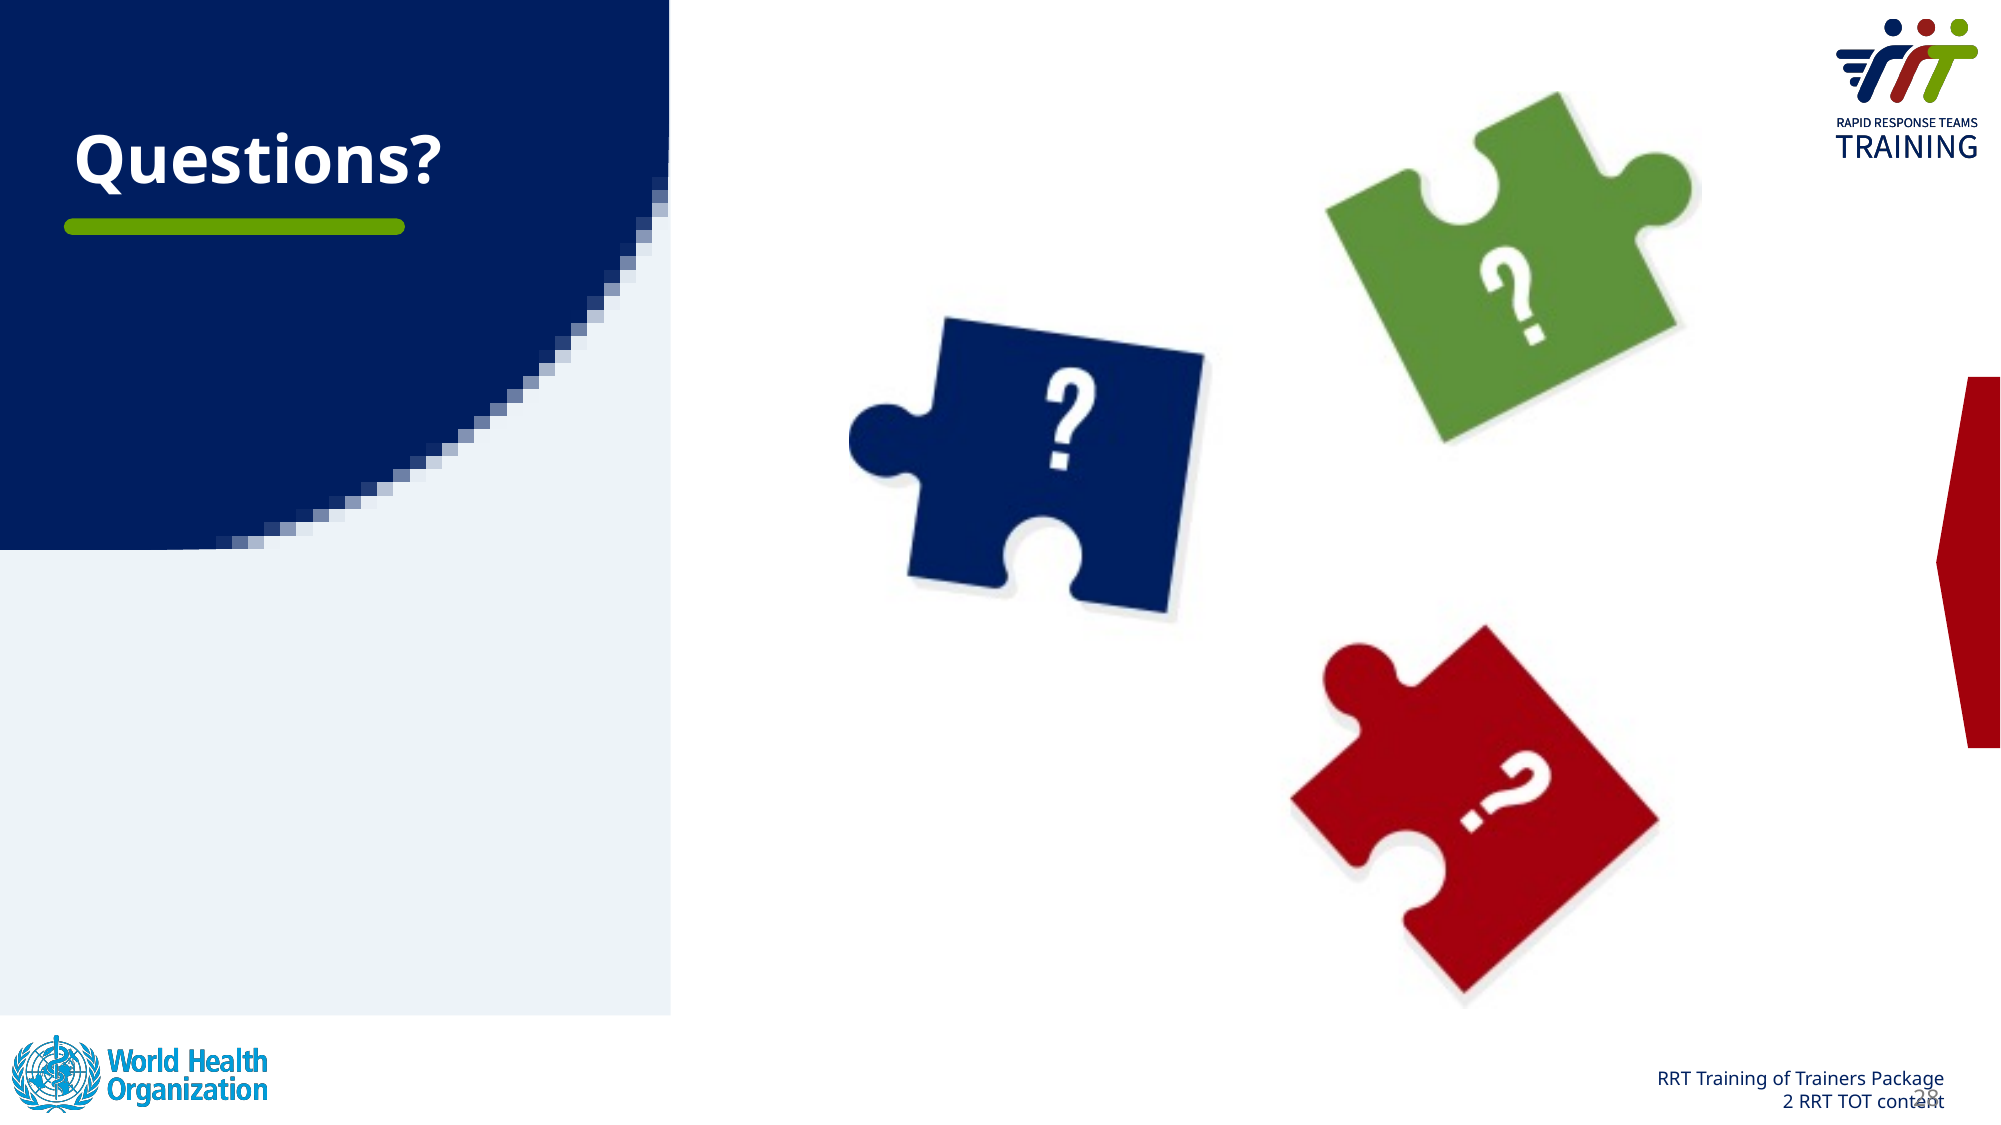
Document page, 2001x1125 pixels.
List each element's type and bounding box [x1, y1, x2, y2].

picture [30, 1083, 37, 1091]
picture [1835, 19, 1978, 167]
picture [24, 1054, 36, 1087]
picture [40, 1062, 47, 1070]
picture [46, 1056, 54, 1062]
picture [22, 1062, 26, 1077]
picture [849, 90, 1702, 1009]
picture [36, 1088, 78, 1105]
picture [12, 1083, 48, 1113]
picture [12, 1035, 54, 1068]
picture [0, 0, 670, 551]
picture [59, 1035, 267, 1113]
picture [50, 1108, 62, 1113]
picture [71, 1053, 90, 1091]
picture [34, 1054, 43, 1078]
